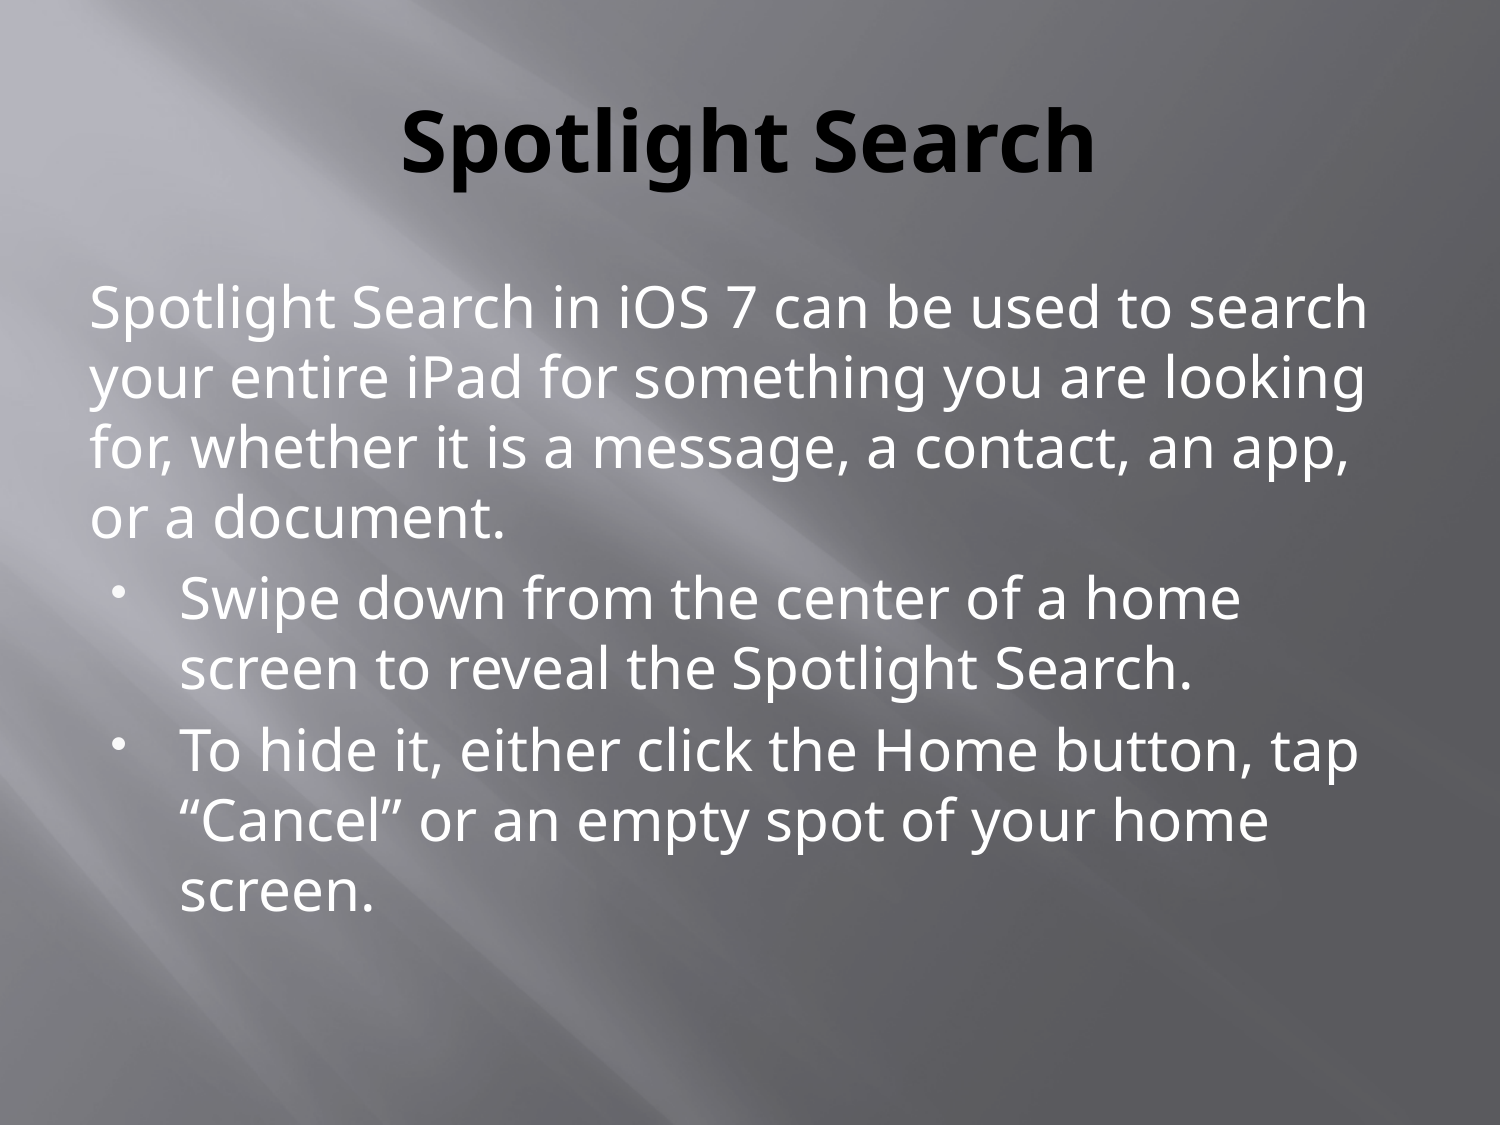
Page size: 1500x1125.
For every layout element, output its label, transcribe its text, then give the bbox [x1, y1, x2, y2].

list Spotlight Search in iOS 7 can be used to search your entire iPad for something you are looking for, whether it is a message, a contact, an app, or a document. Swipe down from the center of a home screen to reveal the Spotlight Search. To hide it, either click the Home button, tap “Cancel” or an empty spot of your home screen. [75, 262, 1425, 1035]
title Spotlight Search [75, 45, 1425, 233]
